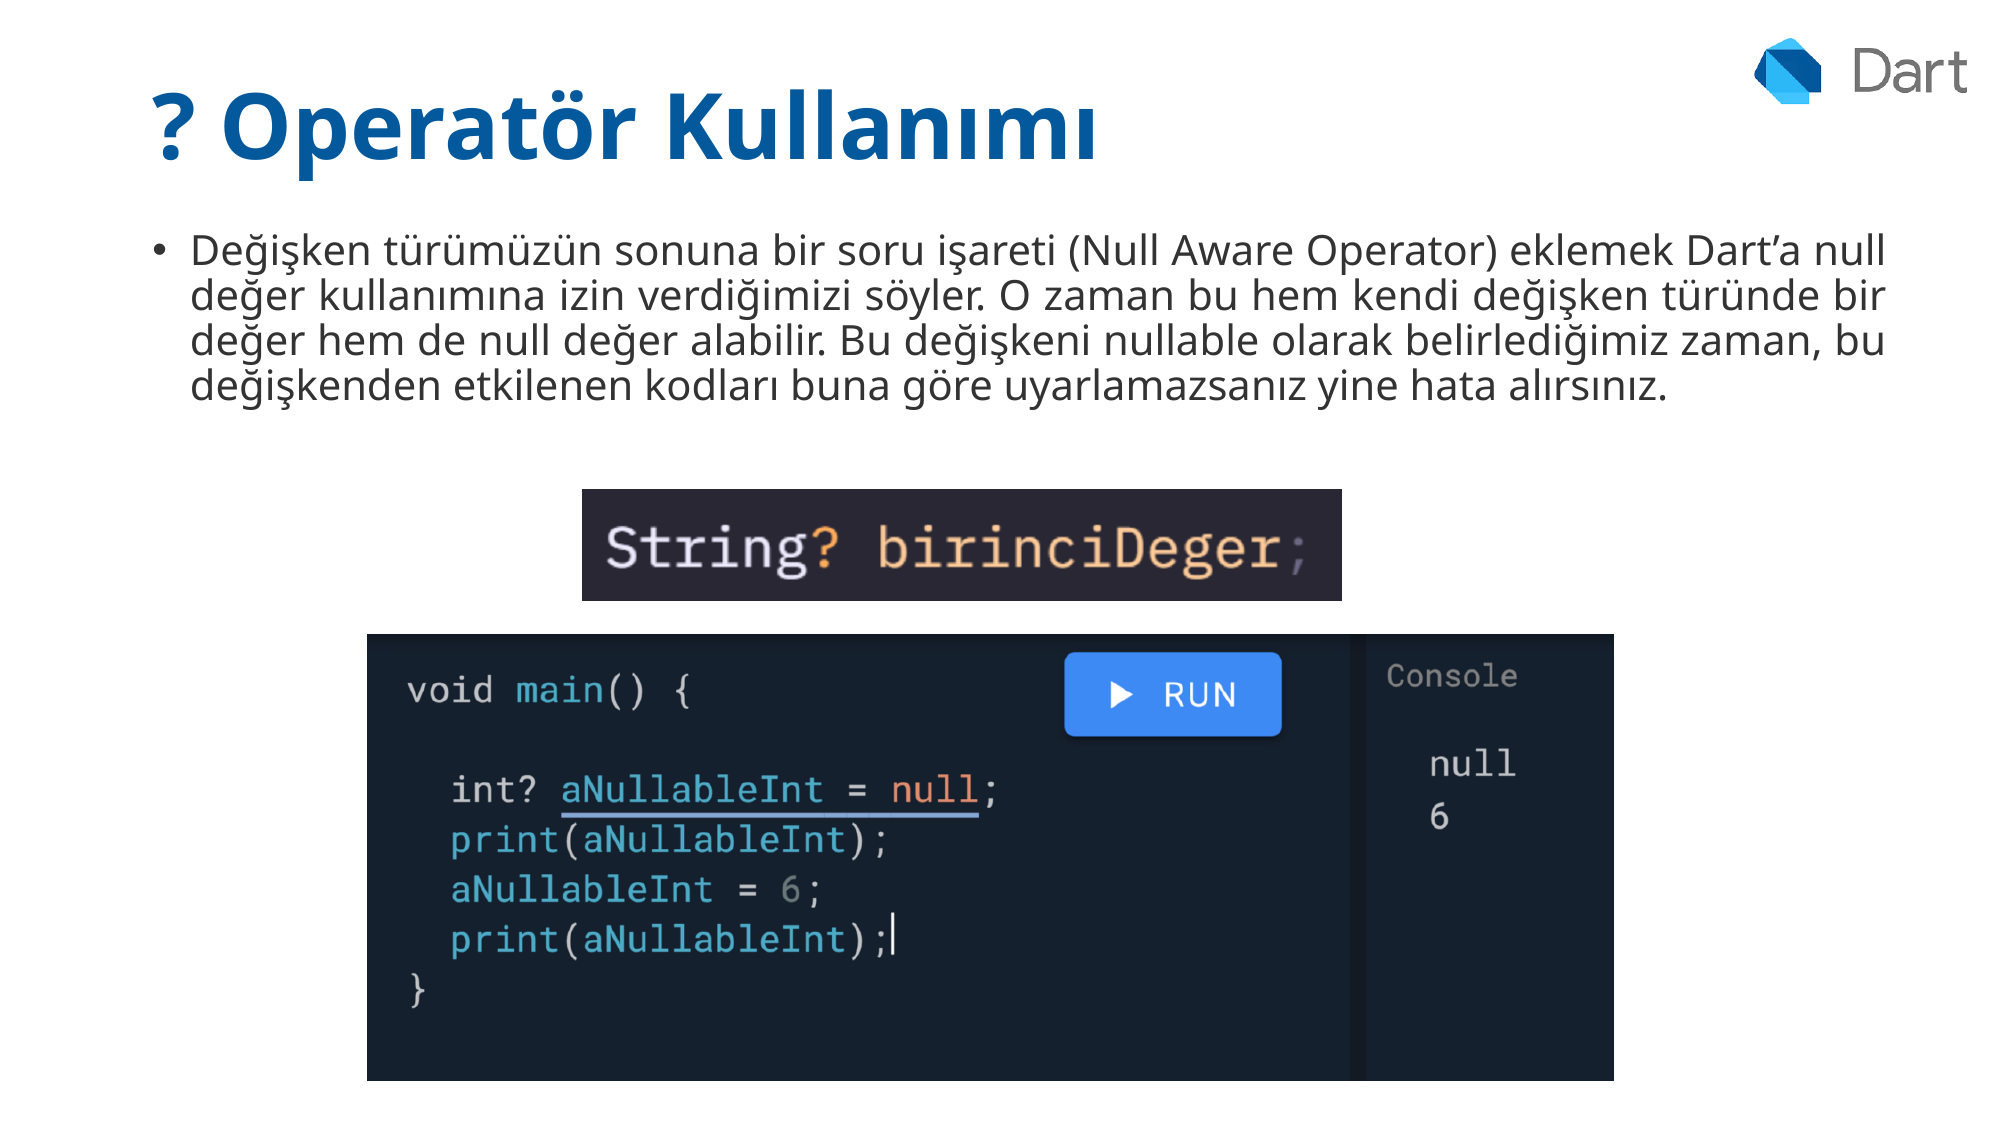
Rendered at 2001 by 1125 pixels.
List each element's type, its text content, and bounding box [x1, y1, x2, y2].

picture [1749, 9, 1972, 133]
picture [367, 634, 1614, 1081]
list Değişken türümüzün sonuna bir soru işareti (Null Aware Operator) eklemek Dart’a null değer kullanımına izin verdiğimizi söyler. O zaman bu hem kendi değişken türünde bir değer hem de null değer alabilir. Bu değişkeni nullable olarak belirlediğimiz zaman, bu değişkenden etkilenen kodları buna göre uyarlamazsanız yine hata alırsınız. [137, 222, 1903, 1014]
picture [582, 489, 1342, 601]
title ? Operatör Kullanımı [137, 59, 1863, 199]
